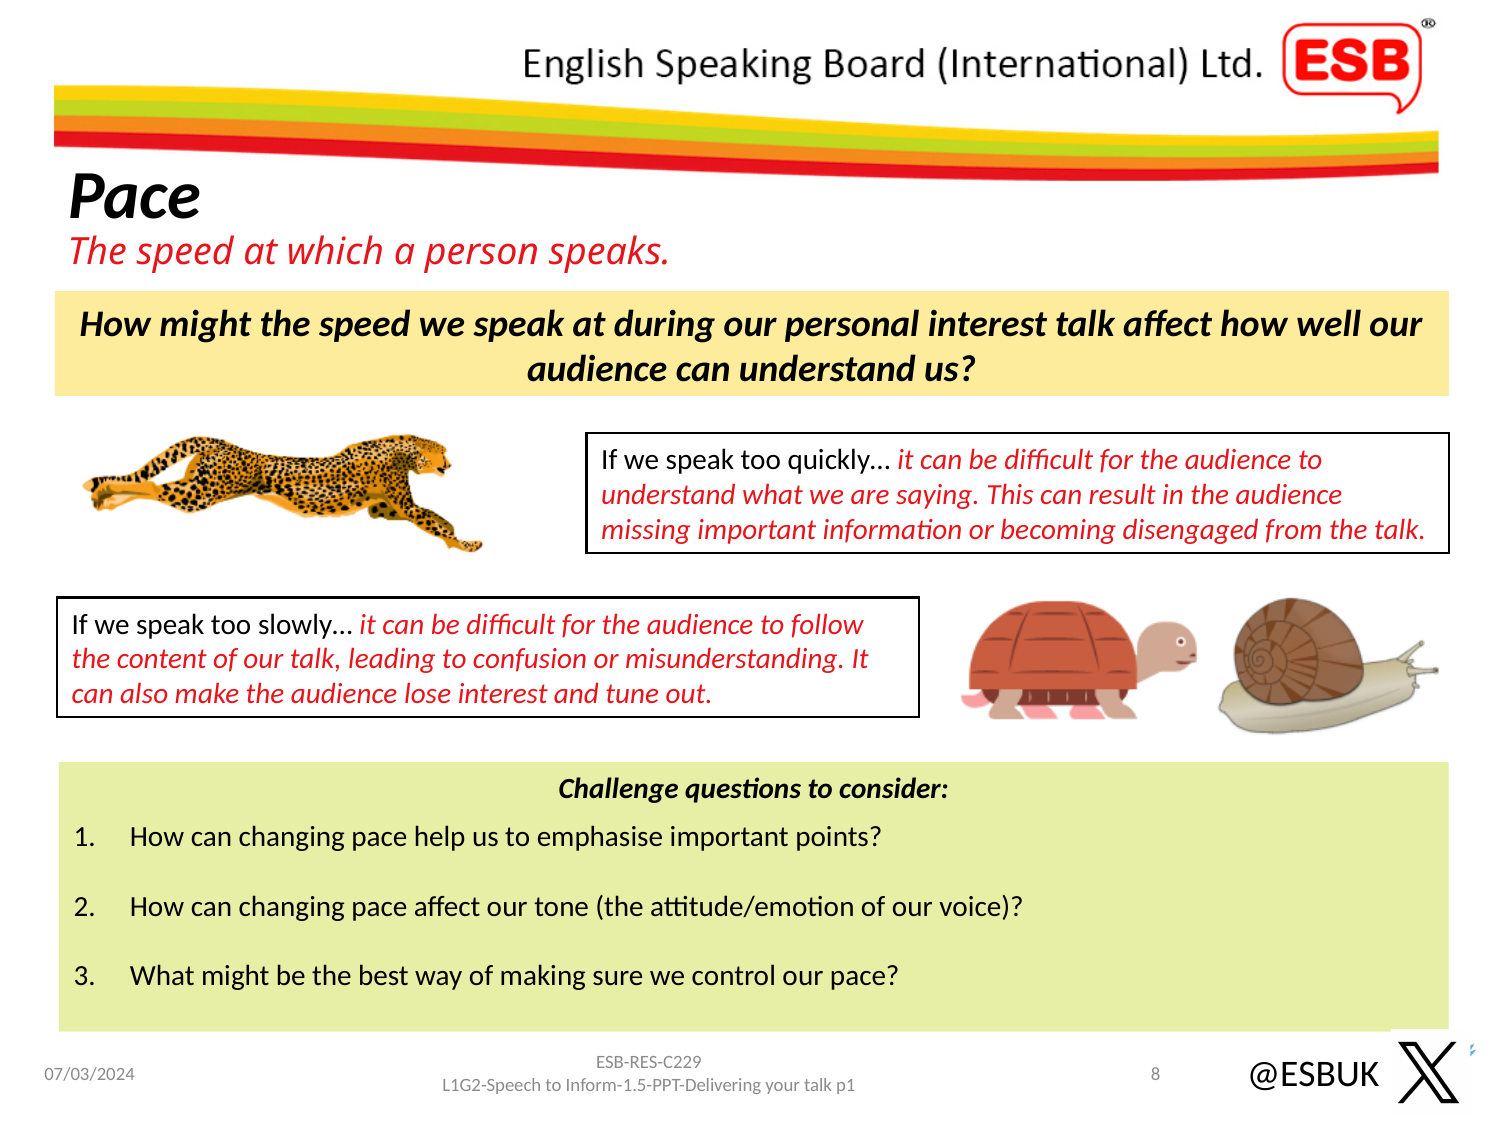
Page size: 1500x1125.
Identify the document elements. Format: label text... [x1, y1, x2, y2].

text_box Challenge questions to consider: How can changing pace help us to emphasise important points? How can changing pace affect our tone (the attitude/emotion of our voice)? What might be the best way of making sure we control our pace? [58, 761, 1450, 1033]
text_box If we speak too quickly… it can be difficult for the audience to understand what we are saying. This can result in the audience missing important information or becoming disengaged from the talk. [585, 432, 1450, 554]
slide_number 8 [930, 1042, 1176, 1103]
picture [0, 0, 1500, 189]
title Pace [53, 137, 1347, 256]
picture [1390, 1029, 1476, 1116]
footer ESB-RES-C229 L1G2-Speech to Inform-1.5-PPT-Delivering your talk p1 [395, 1042, 902, 1103]
picture [54, 408, 504, 573]
picture [952, 574, 1449, 750]
text_box How might the speed we speak at during our personal interest talk affect how well our audience can understand us? [54, 291, 1449, 396]
text_box If we speak too slowly… it can be difficult for the audience to follow the content of our talk, leading to confusion or misunderstanding. It can also make the audience lose interest and tune out. [56, 596, 920, 718]
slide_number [29, 1042, 367, 1103]
text_box The speed at which a person speaks. [53, 219, 803, 280]
